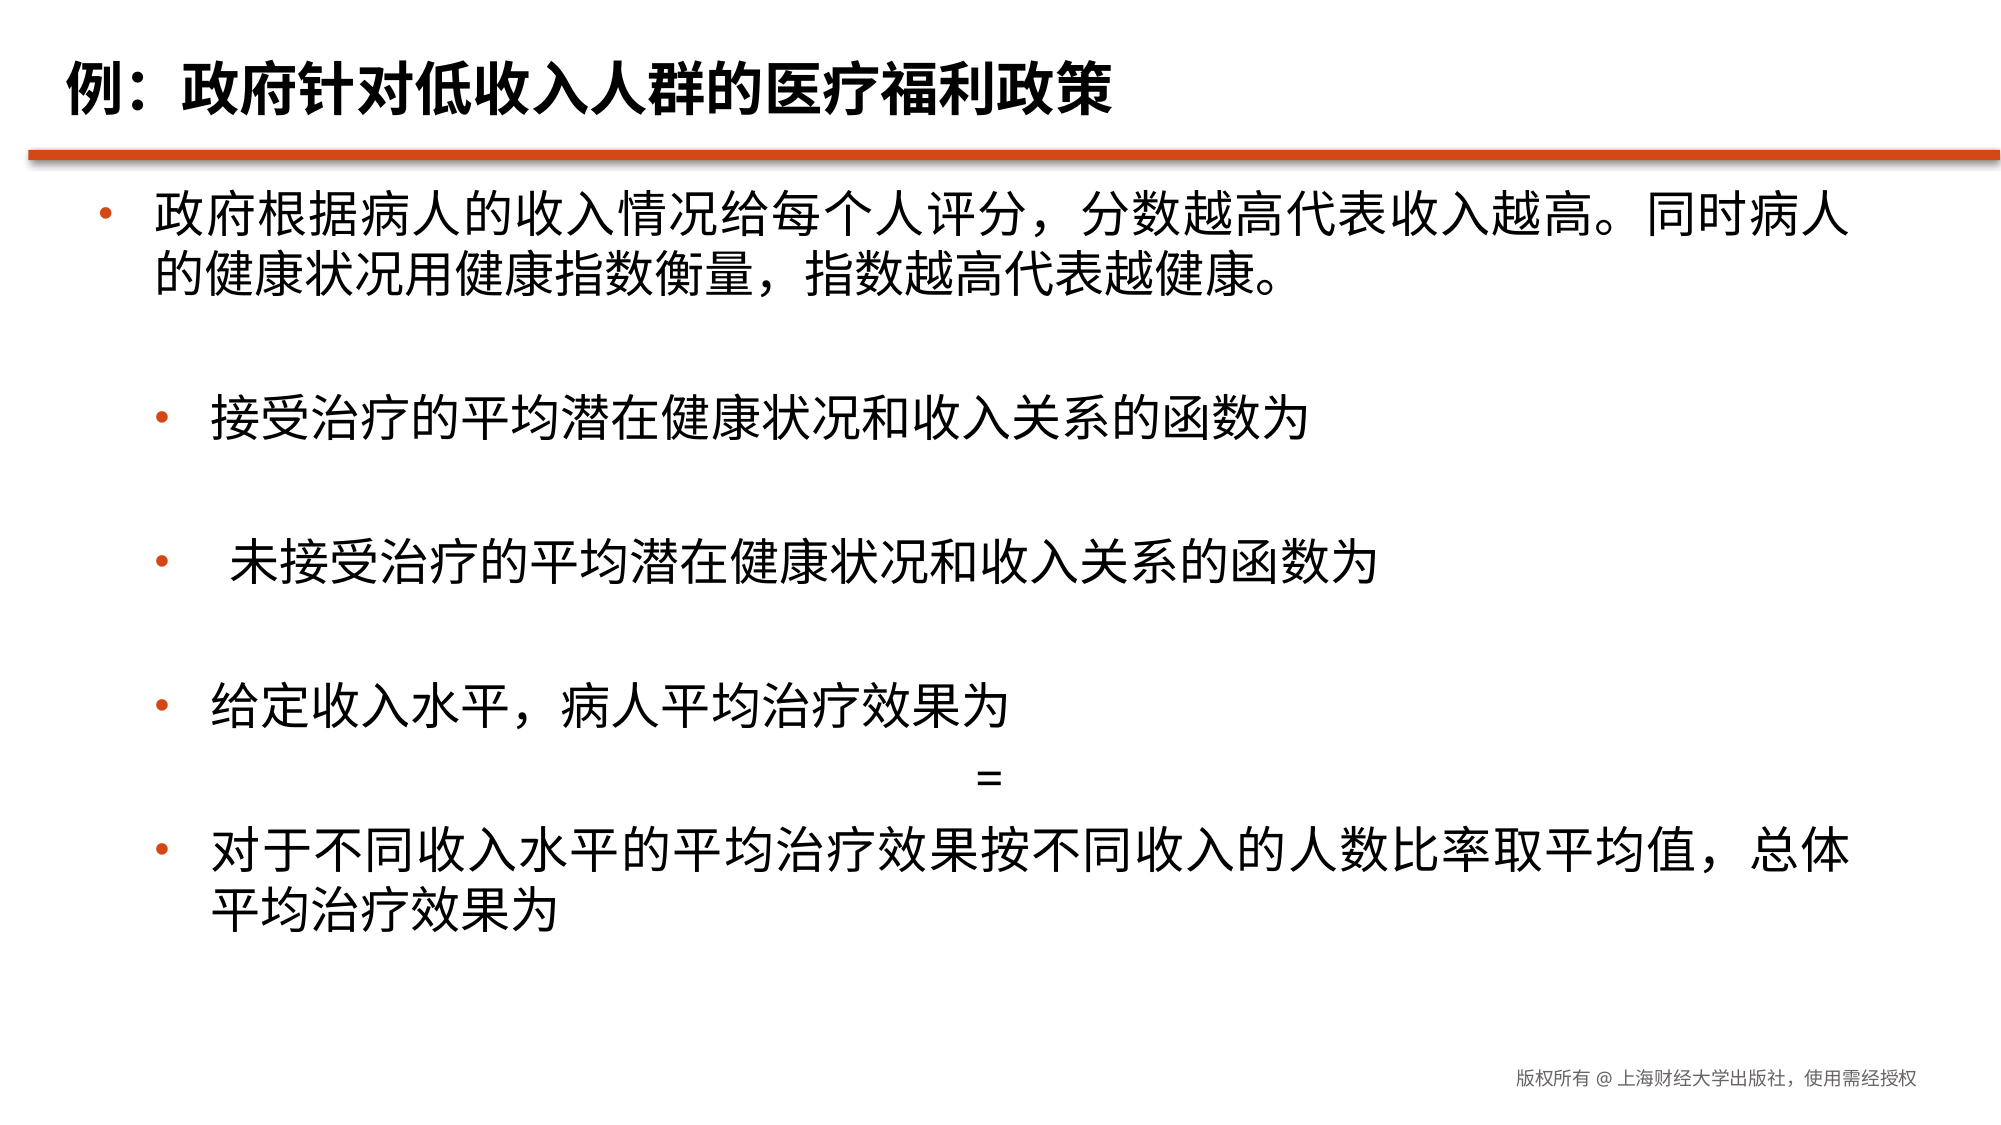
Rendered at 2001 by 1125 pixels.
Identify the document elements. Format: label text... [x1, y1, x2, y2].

footer 版权所有@上海财经大学出版社，使用需经授权 [1483, 1046, 1950, 1109]
title 例：政府针对低收入人群的医疗福利政策 [50, 50, 1825, 138]
